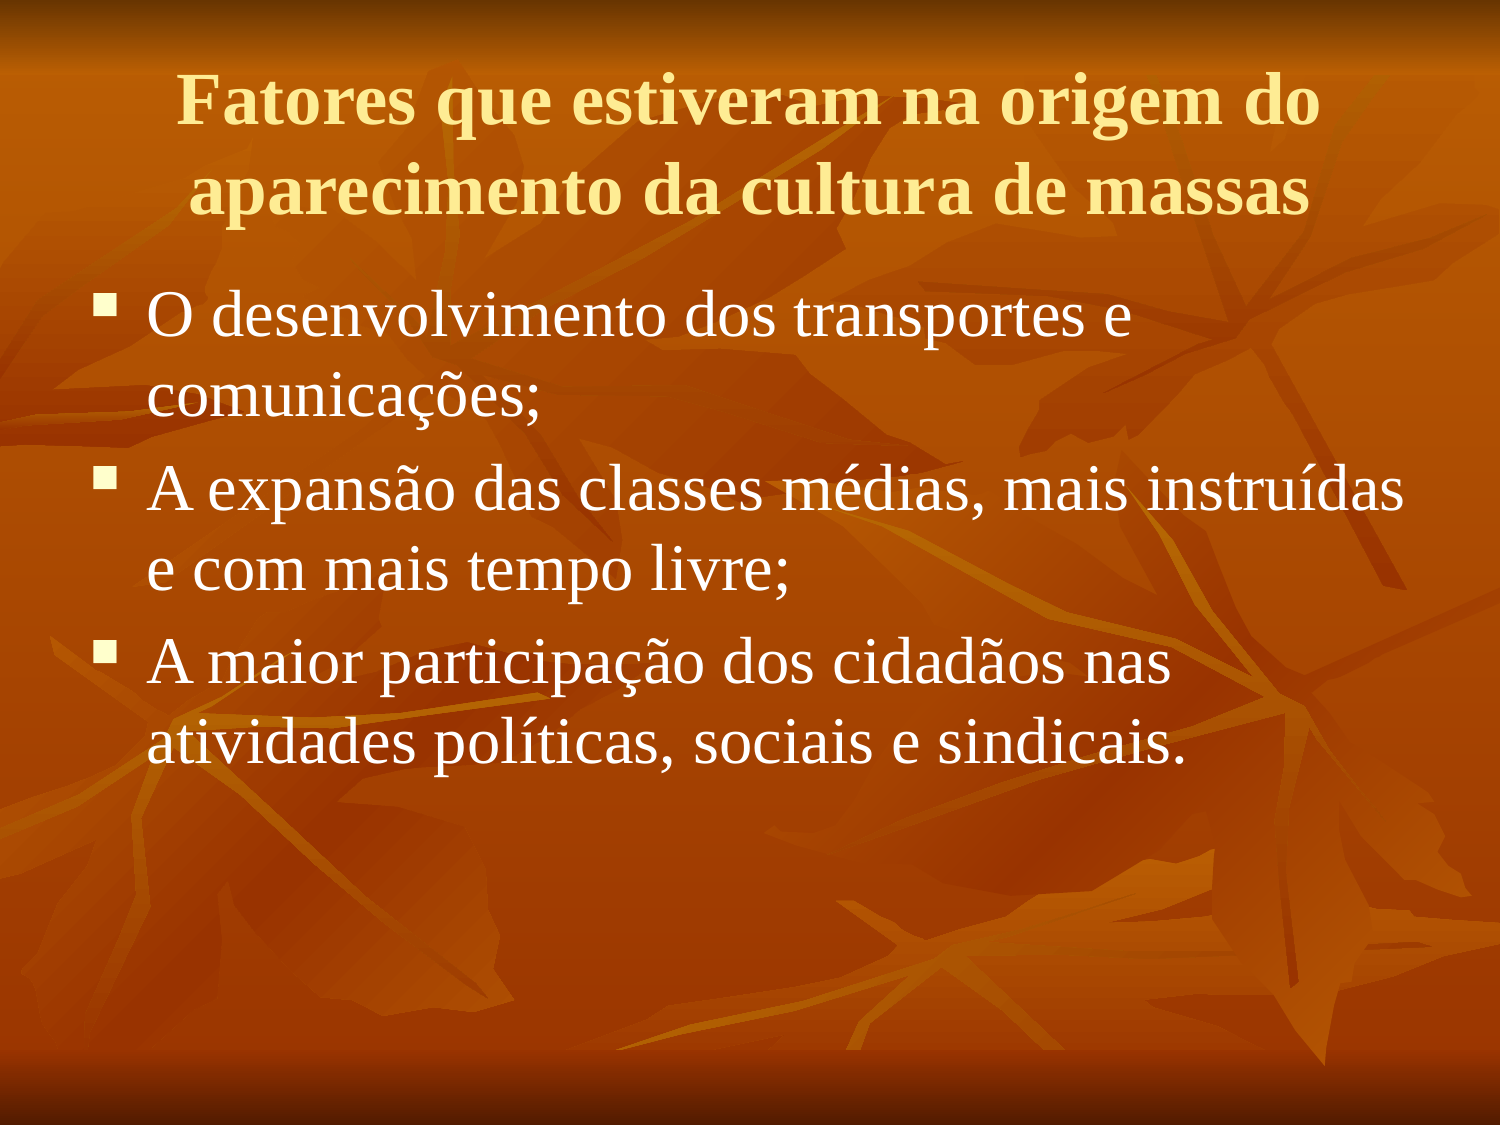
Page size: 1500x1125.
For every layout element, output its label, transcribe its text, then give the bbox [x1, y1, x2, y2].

title Fatores que estiveram na origem do aparecimento da cultura de massas [74, 45, 1426, 234]
list O desenvolvimento dos transportes e comunicações; A expansão das classes médias, mais instruídas e com mais tempo livre; A maior participação dos cidadãos nas atividades políticas, sociais e sindicais. [74, 262, 1426, 1006]
